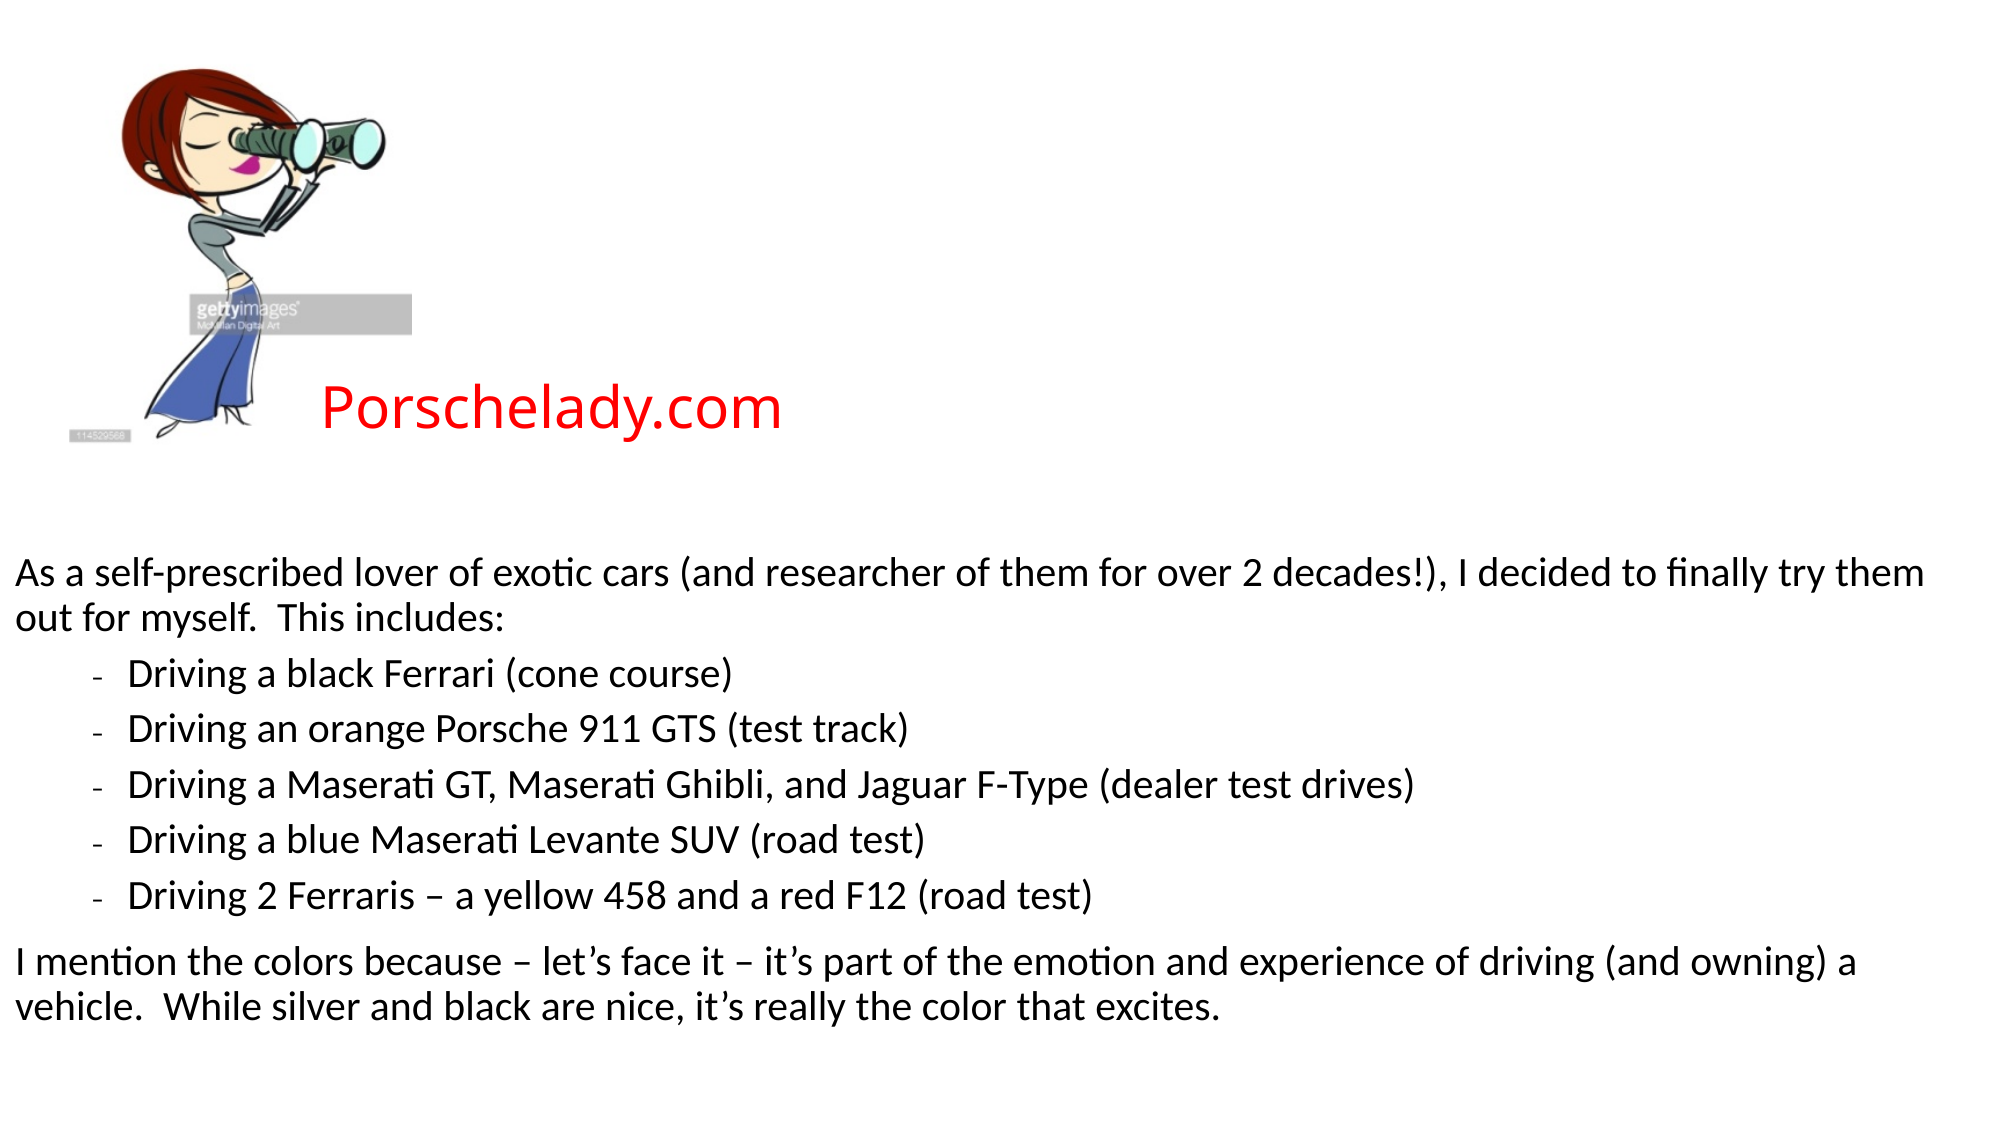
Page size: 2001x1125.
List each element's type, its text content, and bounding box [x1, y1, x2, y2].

text_box Porschelady.com [412, 362, 1096, 448]
picture [69, 46, 412, 449]
list As a self-prescribed lover of exotic cars (and researcher of them for over 2 decades!), I decided to finally try them out for myself. This includes: Driving a black Ferrari (cone course) Driving an orange Porsche 911 GTS (test track) Driving a Maserati GT, Maserati Ghibli, and Jaguar F-Type (dealer test drives) Driving a blue Maserati Levante SUV (road test) Driving 2 Ferraris – a yellow 458 and a red F12 (road test) I mention the colors because – let’s face it – it’s part of the emotion and experience of driving (and owning) a vehicle. While silver and black are nice, it’s really the color that excites. [0, 543, 2000, 1043]
